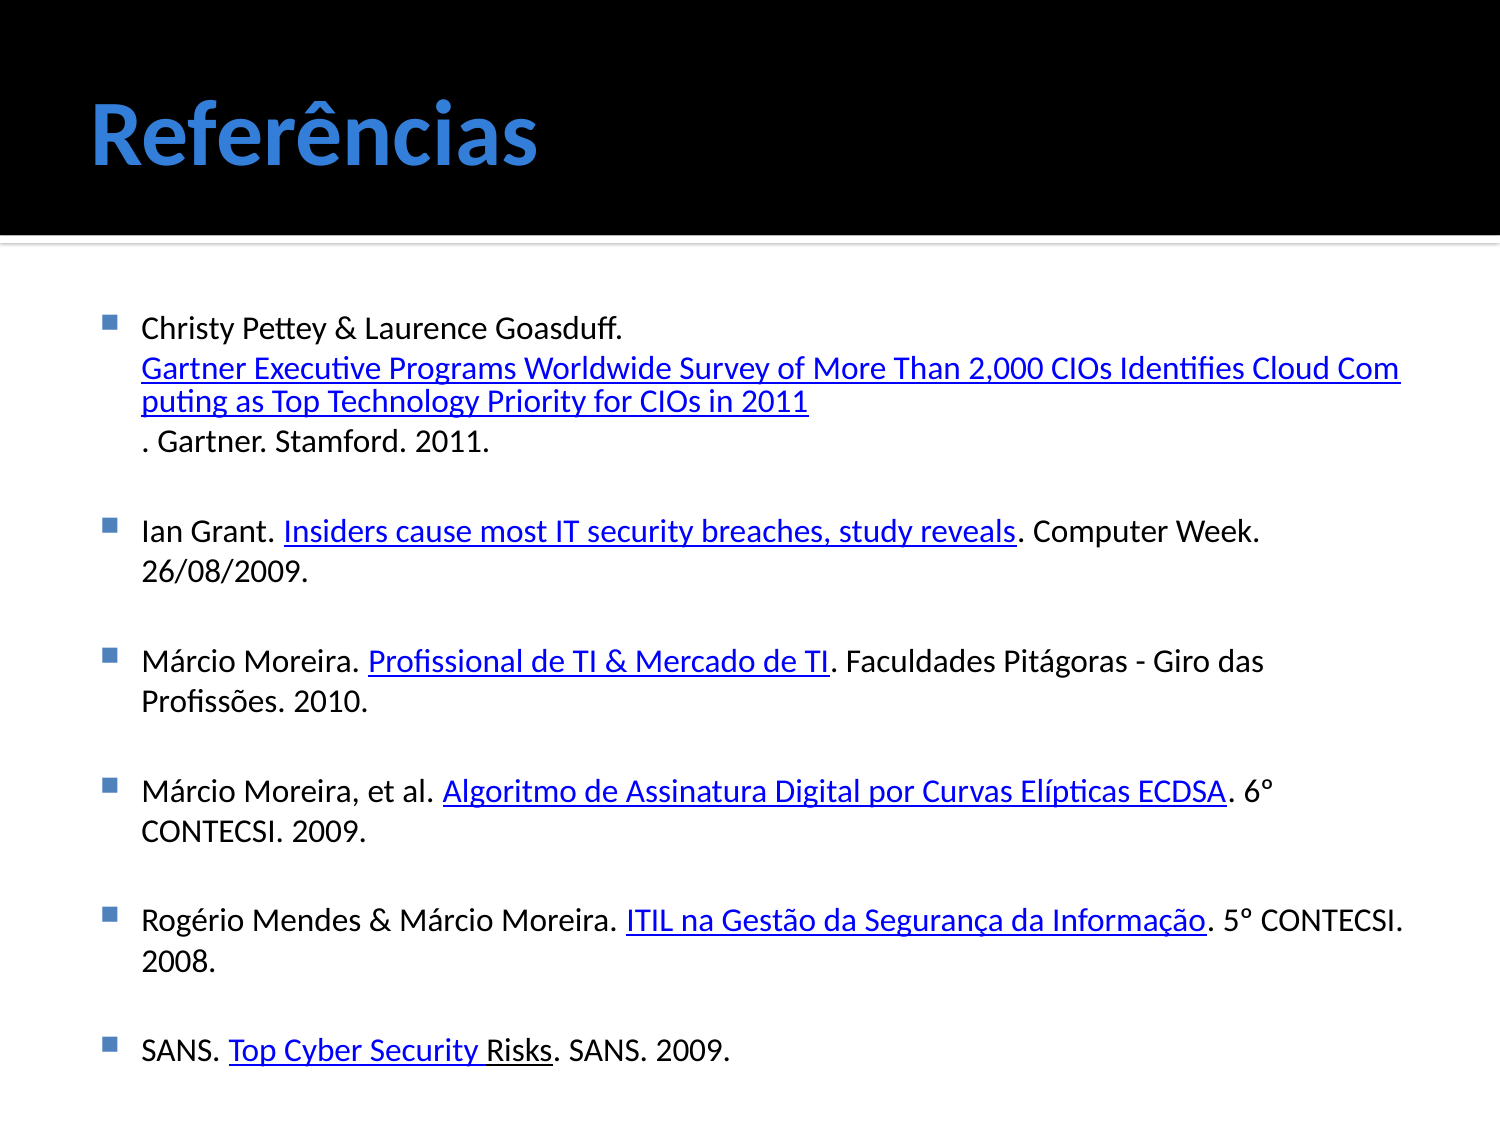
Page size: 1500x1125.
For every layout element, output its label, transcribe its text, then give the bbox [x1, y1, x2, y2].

list Christy Pettey & Laurence Goasduff. Gartner Executive Programs Worldwide Survey of More Than 2,000 CIOs Identifies Cloud Computing as Top Technology Priority for CIOs in 2011. Gartner. Stamford. 2011. Ian Grant. Insiders cause most IT security breaches, study reveals. Computer Week. 26/08/2009. Márcio Moreira. Profissional de TI & Mercado de TI. Faculdades Pitágoras - Giro das Profissões. 2010. Márcio Moreira, et al. Algoritmo de Assinatura Digital por Curvas Elípticas ECDSA. 6º CONTECSI. 2009. Rogério Mendes & Márcio Moreira. ITIL na Gestão da Segurança da Informação. 5º CONTECSI. 2008. SANS. Top Cyber Security Risks. SANS. 2009. [75, 291, 1425, 1050]
title Referências [75, 25, 1425, 231]
